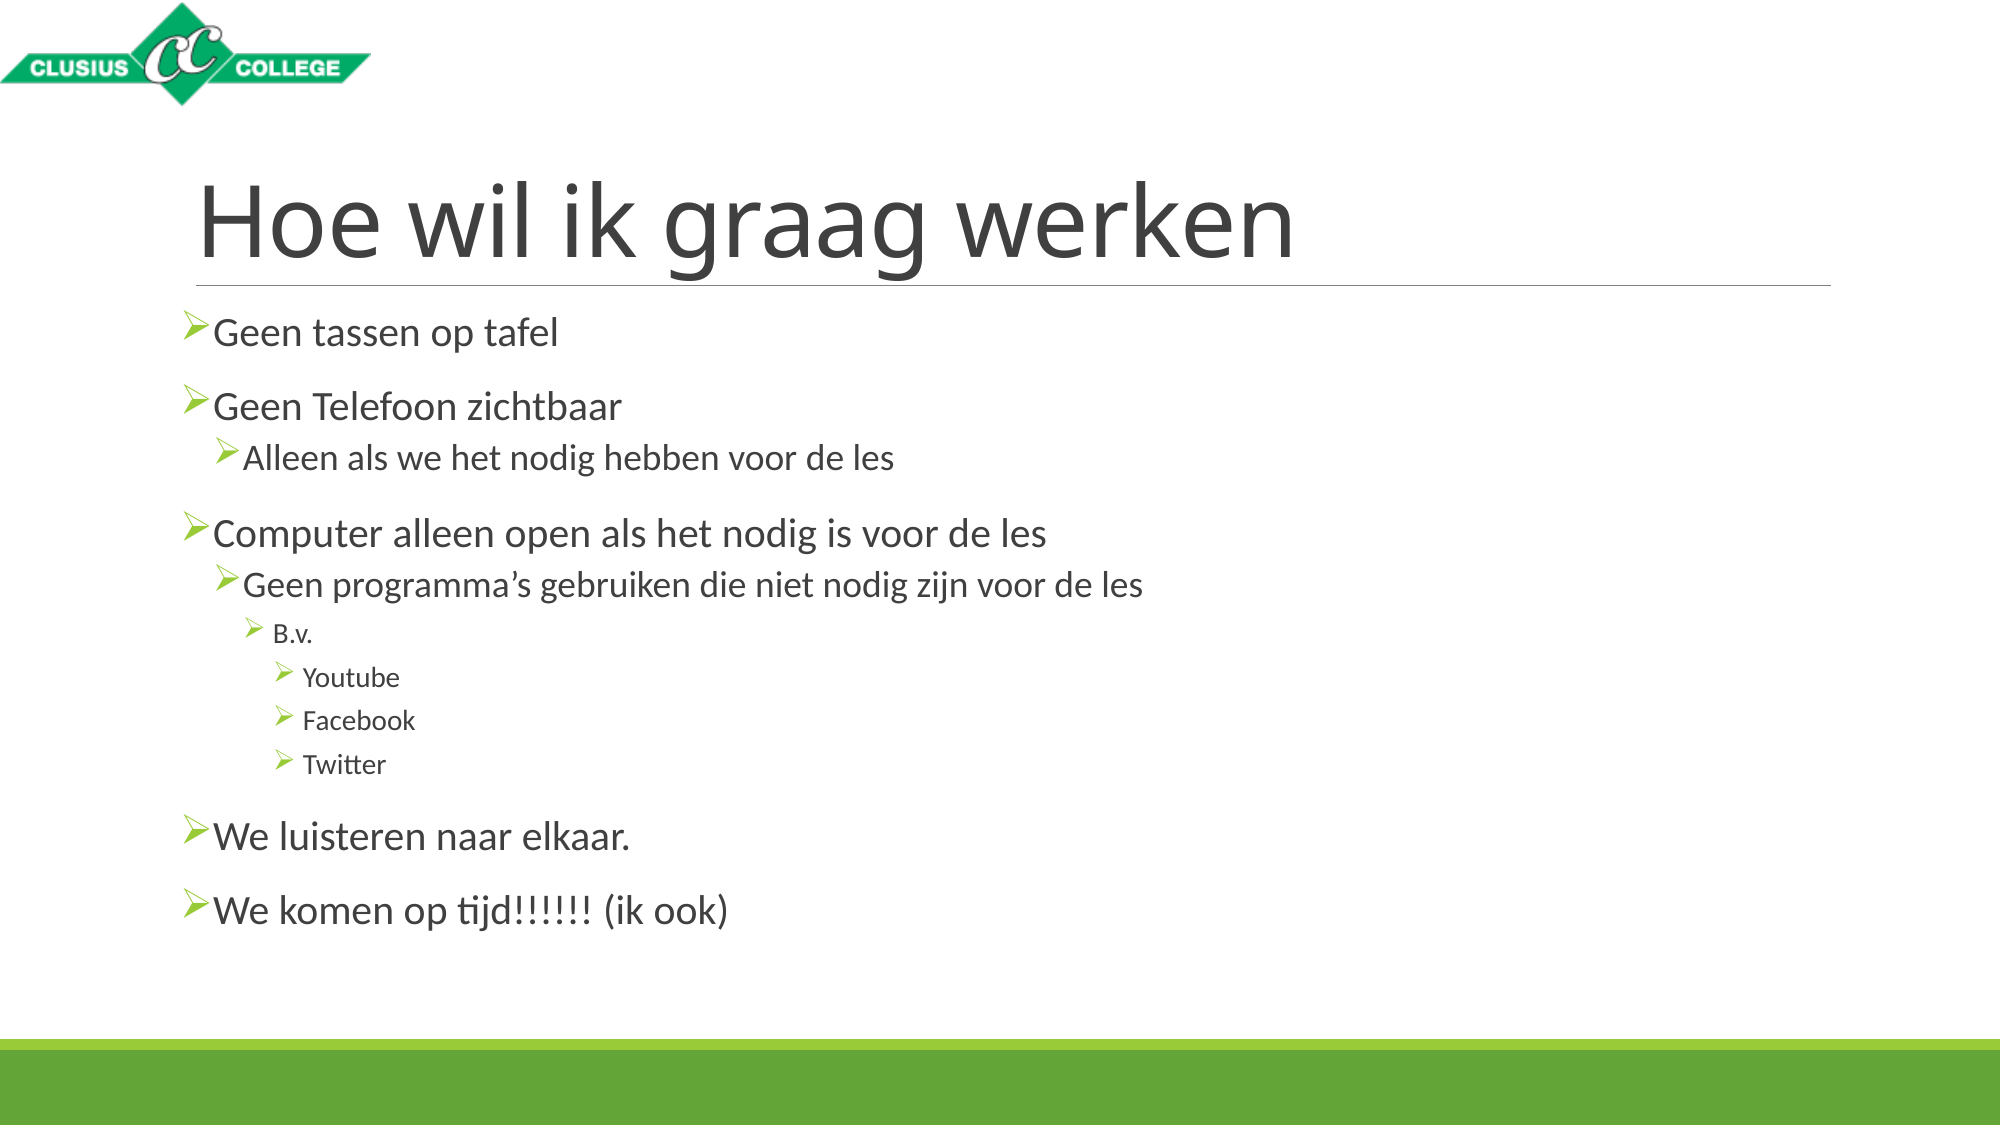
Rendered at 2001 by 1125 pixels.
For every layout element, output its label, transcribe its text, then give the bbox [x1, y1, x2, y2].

title Hoe wil ik graag werken [180, 47, 1830, 285]
list Geen tassen op tafel Geen Telefoon zichtbaar Alleen als we het nodig hebben voor de les Computer alleen open als het nodig is voor de les Geen programma’s gebruiken die niet nodig zijn voor de les B.v. Youtube Facebook Twitter We luisteren naar elkaar. We komen op tijd!!!!!! (ik ook) [180, 302, 1830, 963]
picture [0, 1, 371, 108]
